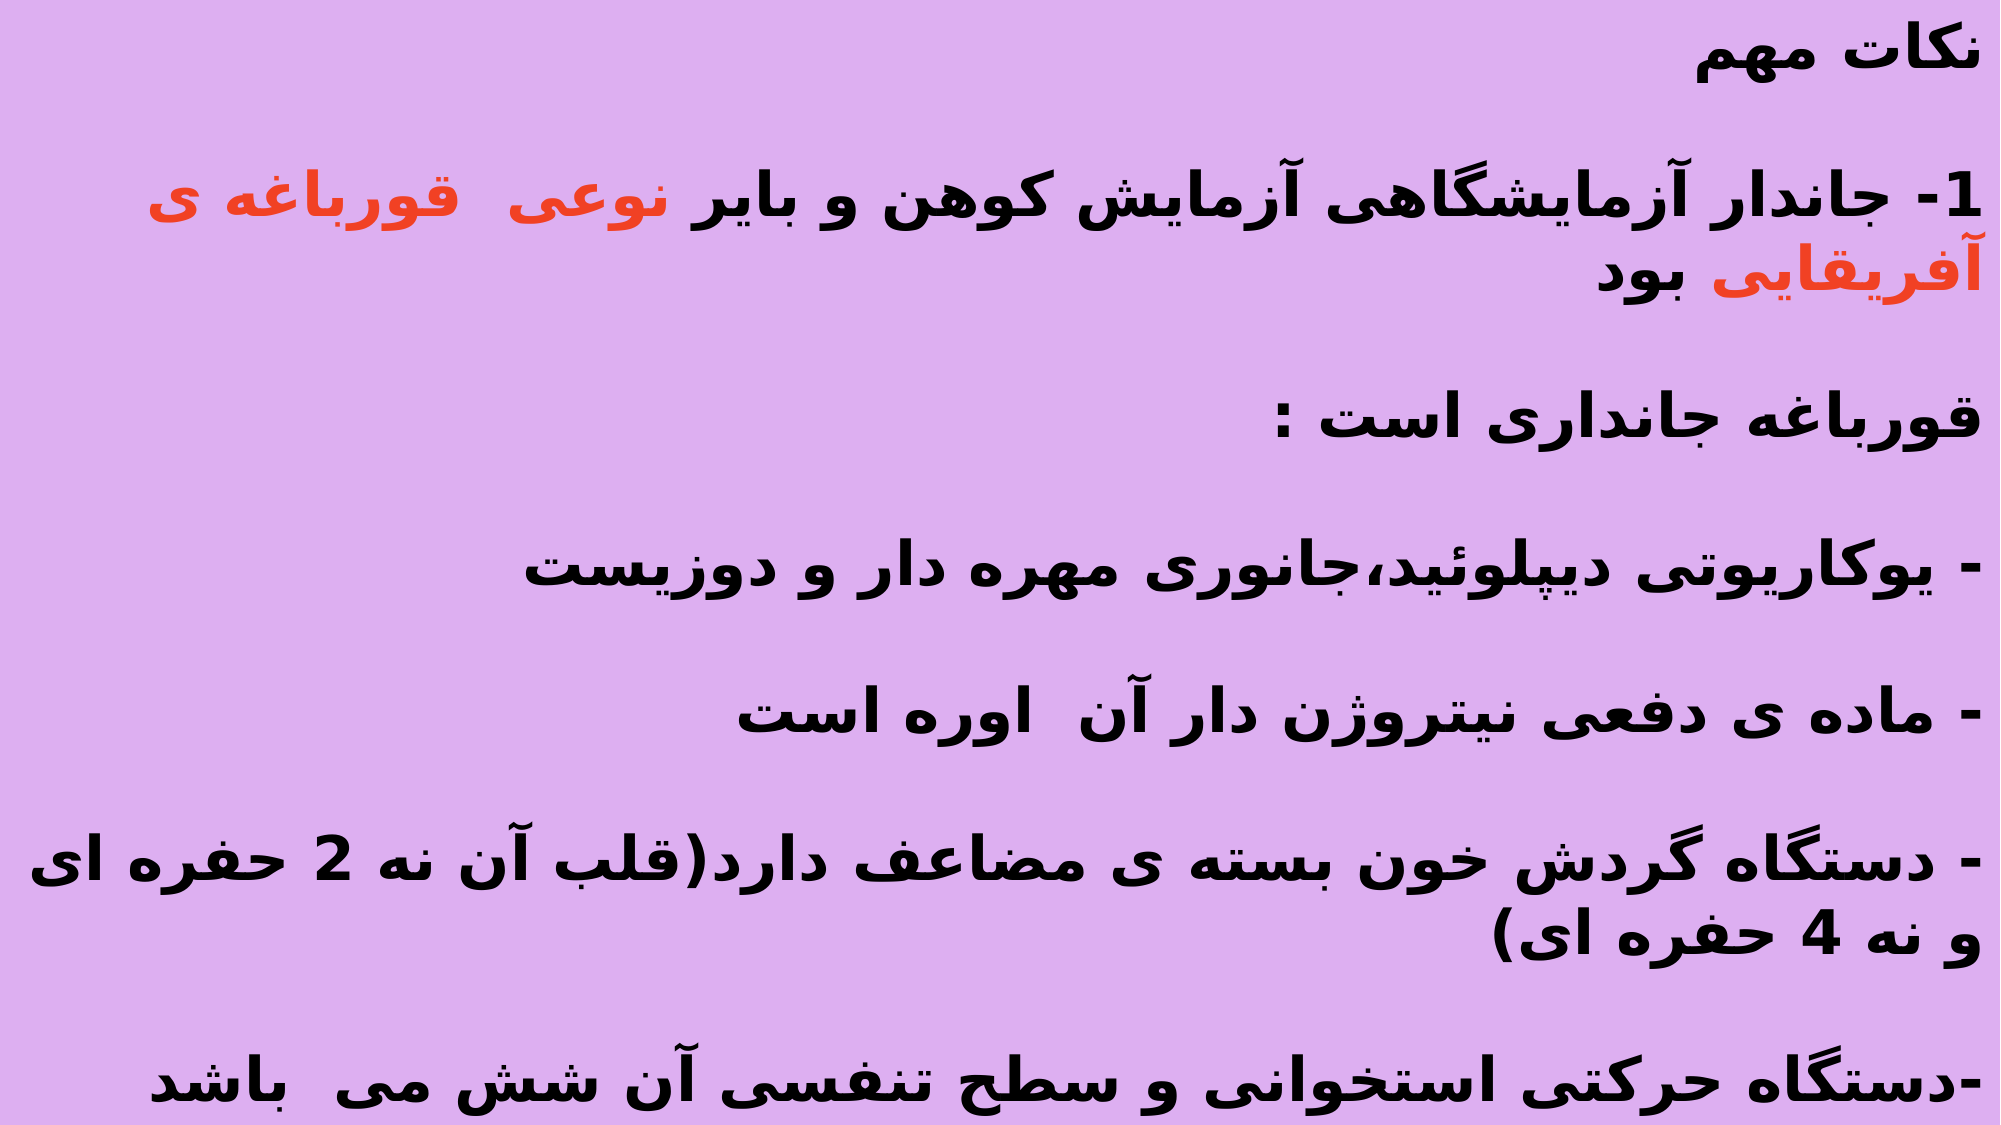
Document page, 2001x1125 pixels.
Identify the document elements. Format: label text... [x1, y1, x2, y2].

footer www.biology86.ir [424, 1006, 1675, 1067]
title نکات مهم 1- جاندار آزمایشگاهی آزمایش کوهن و بایر نوعی قورباغه ی آفریقایی بود قورباغه جانداری است : - یوکاریوتی دیپلوئید،جانوری مهره دار و دوزیست - ماده ی دفعی نیتروژن دار آن اوره است - دستگاه گردش خون بسته ی مضاعف دارد(قلب آن نه 2 حفره ای و نه 4 حفره ای) -دستگاه حرکتی استخوانی و سطح تنفسی آن شش می باشد [0, 0, 2000, 1125]
